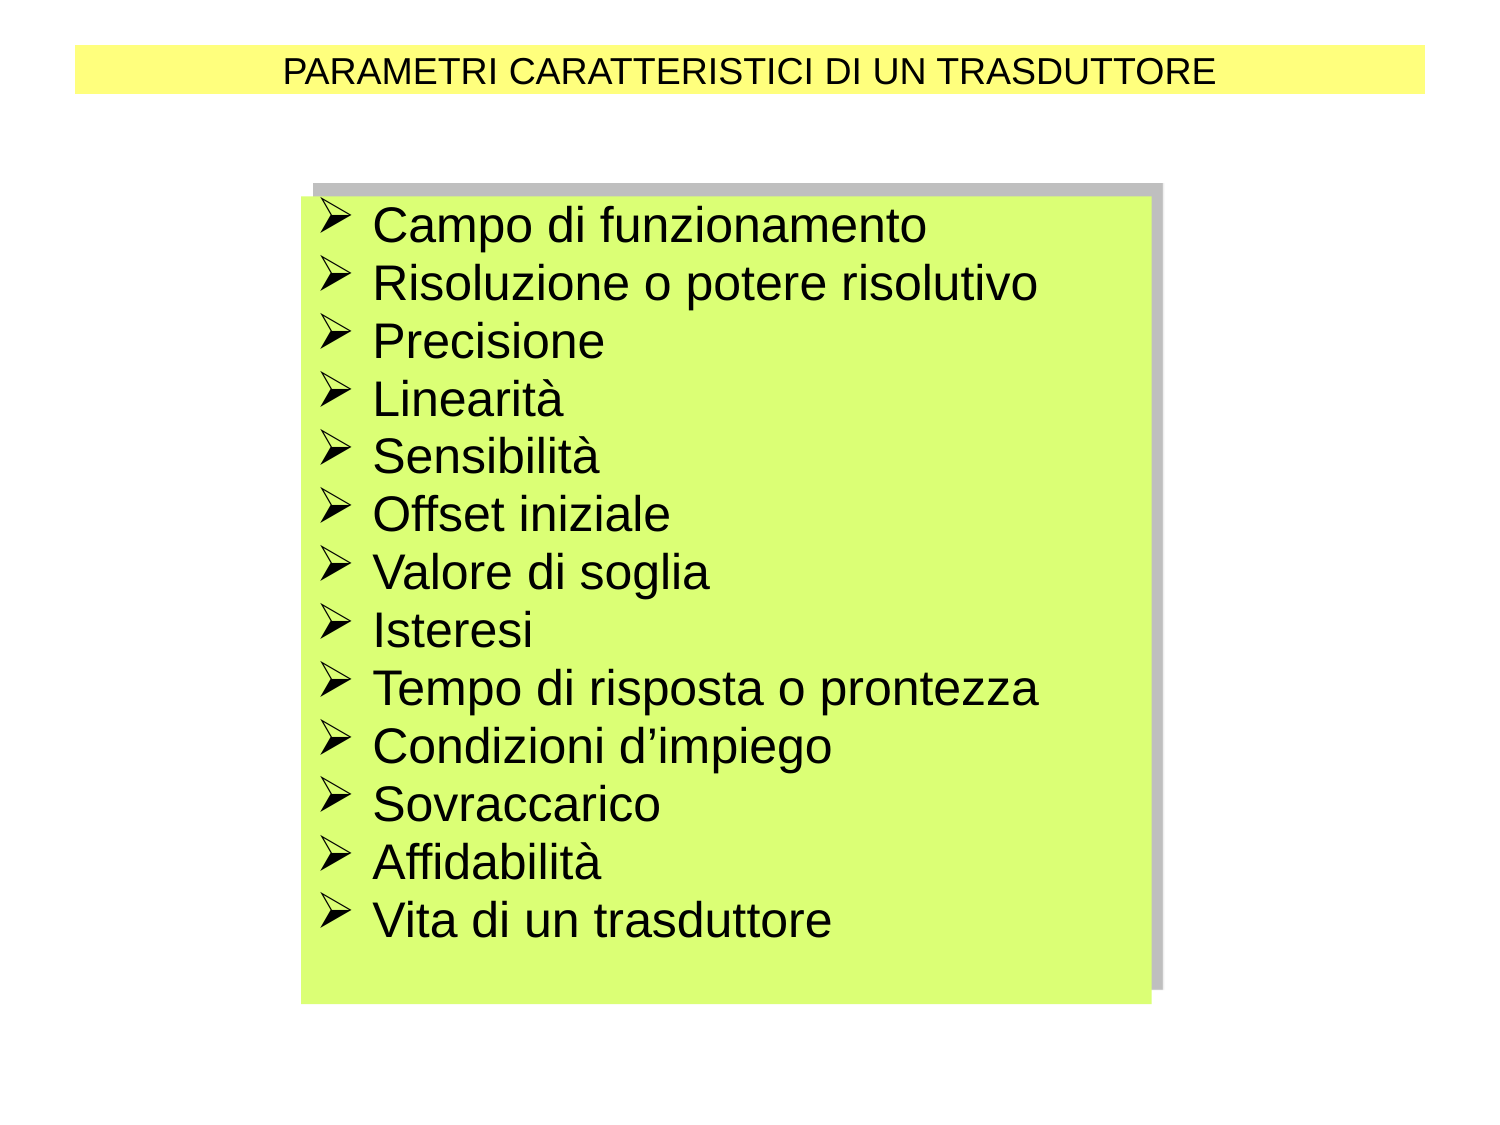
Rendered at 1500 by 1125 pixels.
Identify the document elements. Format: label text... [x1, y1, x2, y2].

list Campo di funzionamento Risoluzione o potere risolutivo Precisione Linearità Sensibilità Offset iniziale Valore di soglia Isteresi Tempo di risposta o prontezza Condizioni d’impiego Sovraccarico Affidabilità Vita di un trasduttore [301, 196, 1152, 1005]
title PARAMETRI CARATTERISTICI DI UN TRASDUTTORE [75, 45, 1425, 94]
